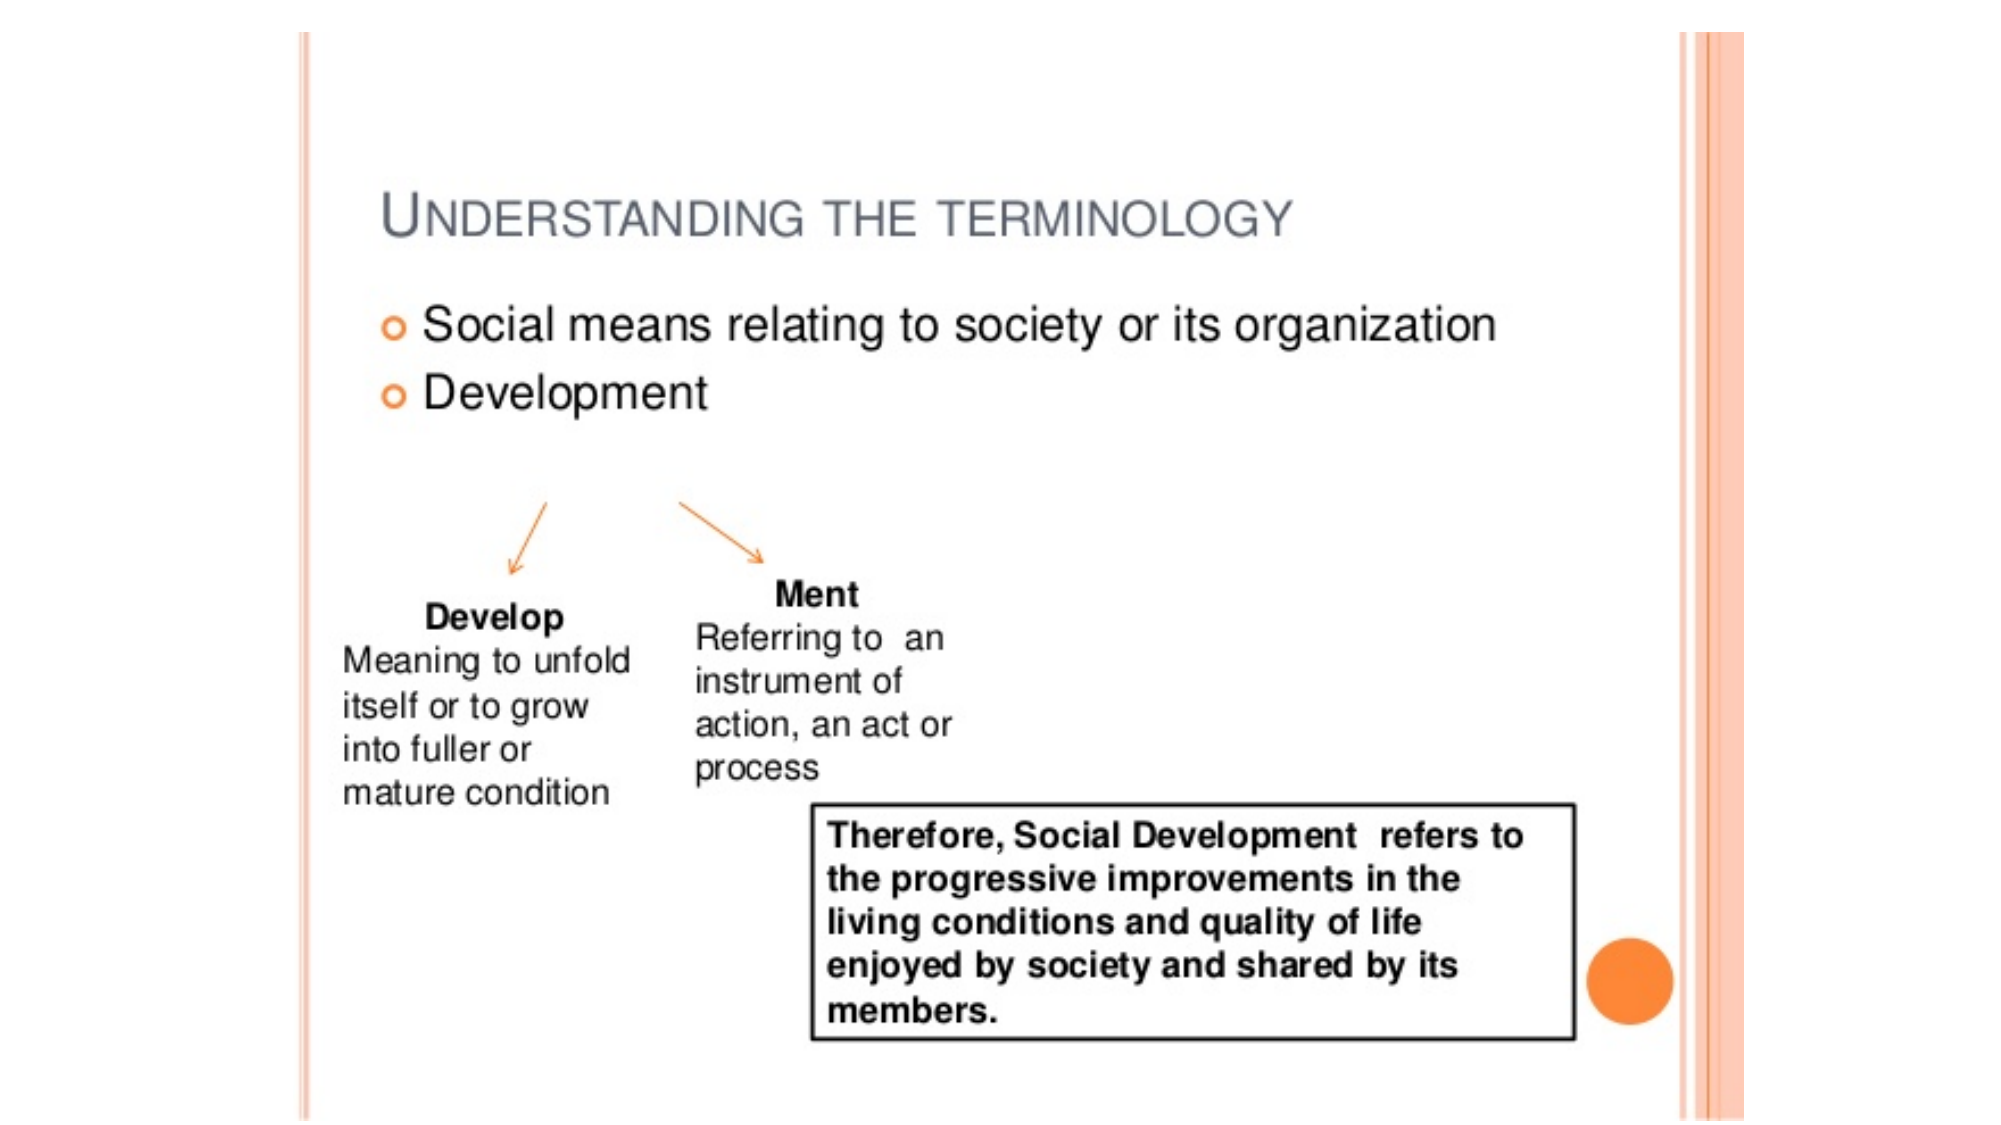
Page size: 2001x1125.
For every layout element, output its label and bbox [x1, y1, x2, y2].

picture [293, 32, 1744, 1121]
